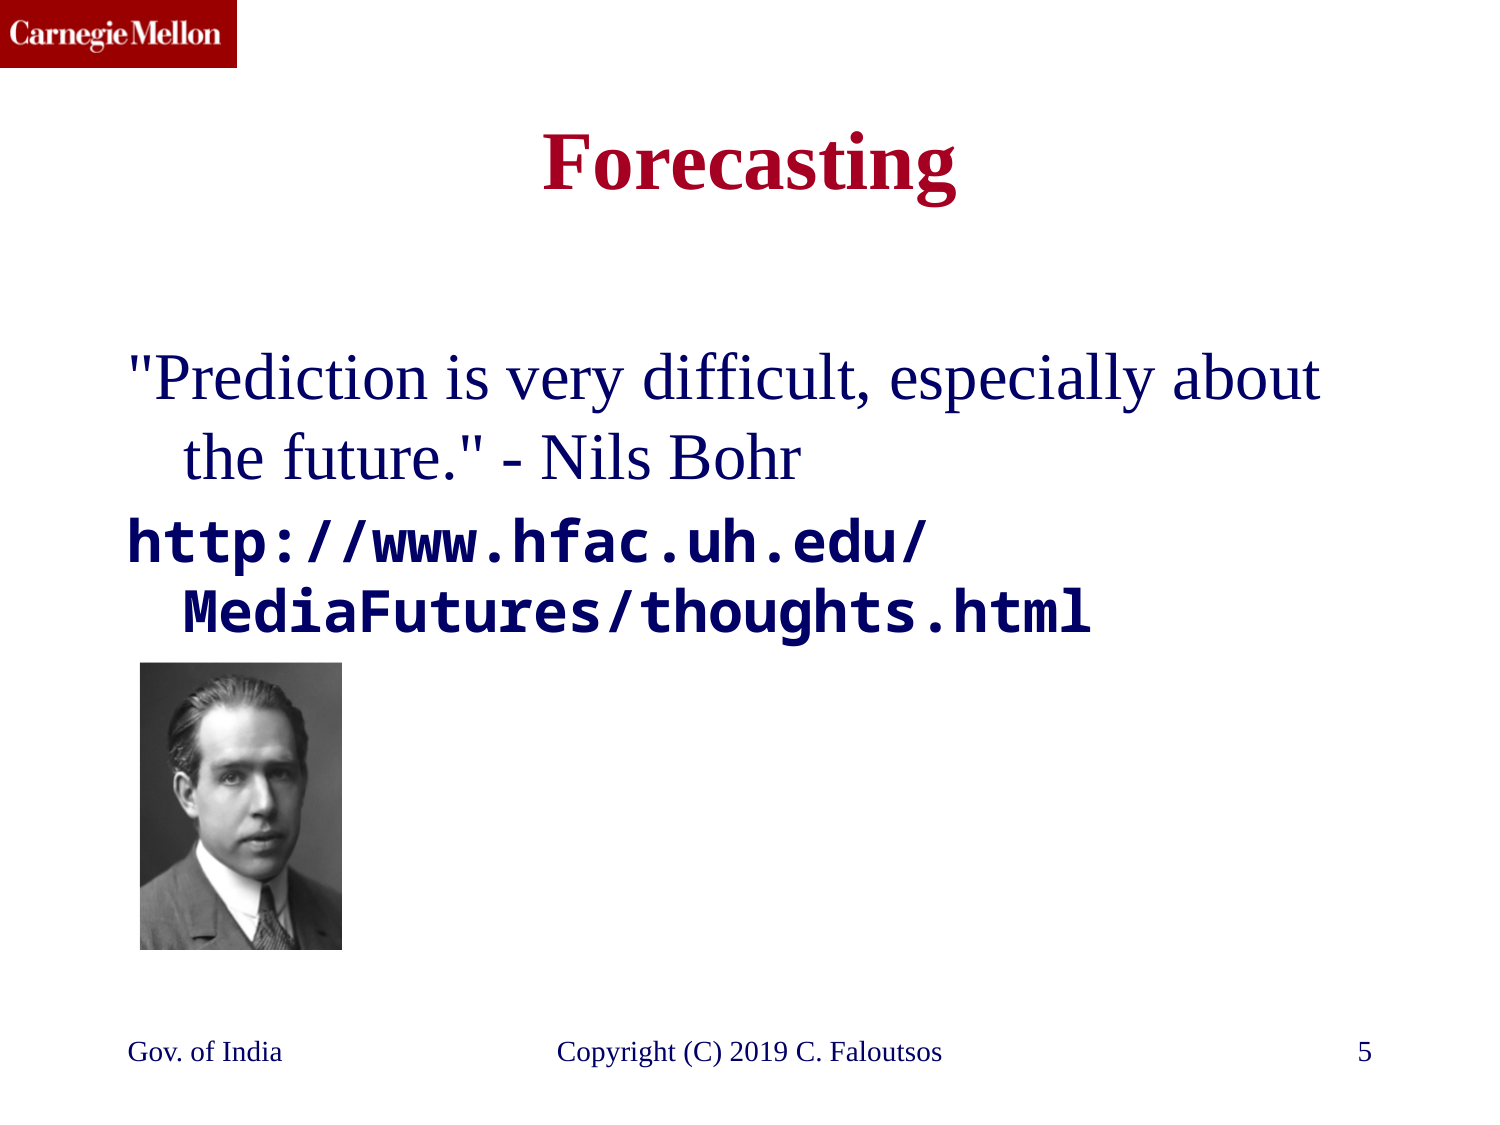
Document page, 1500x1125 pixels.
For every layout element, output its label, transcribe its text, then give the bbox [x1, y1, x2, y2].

slide_number Gov. of India [112, 1024, 426, 1101]
footer Copyright (C) 2019 C. Faloutsos [512, 1024, 988, 1101]
picture [139, 662, 343, 951]
title Forecasting [112, 99, 1388, 213]
slide_number 5 [1074, 1024, 1388, 1101]
picture [0, 0, 237, 68]
list "Prediction is very difficult, especially about the future." - Nils Bohr http://www.hfac.uh.edu/MediaFutures/thoughts.html [112, 324, 1435, 1001]
